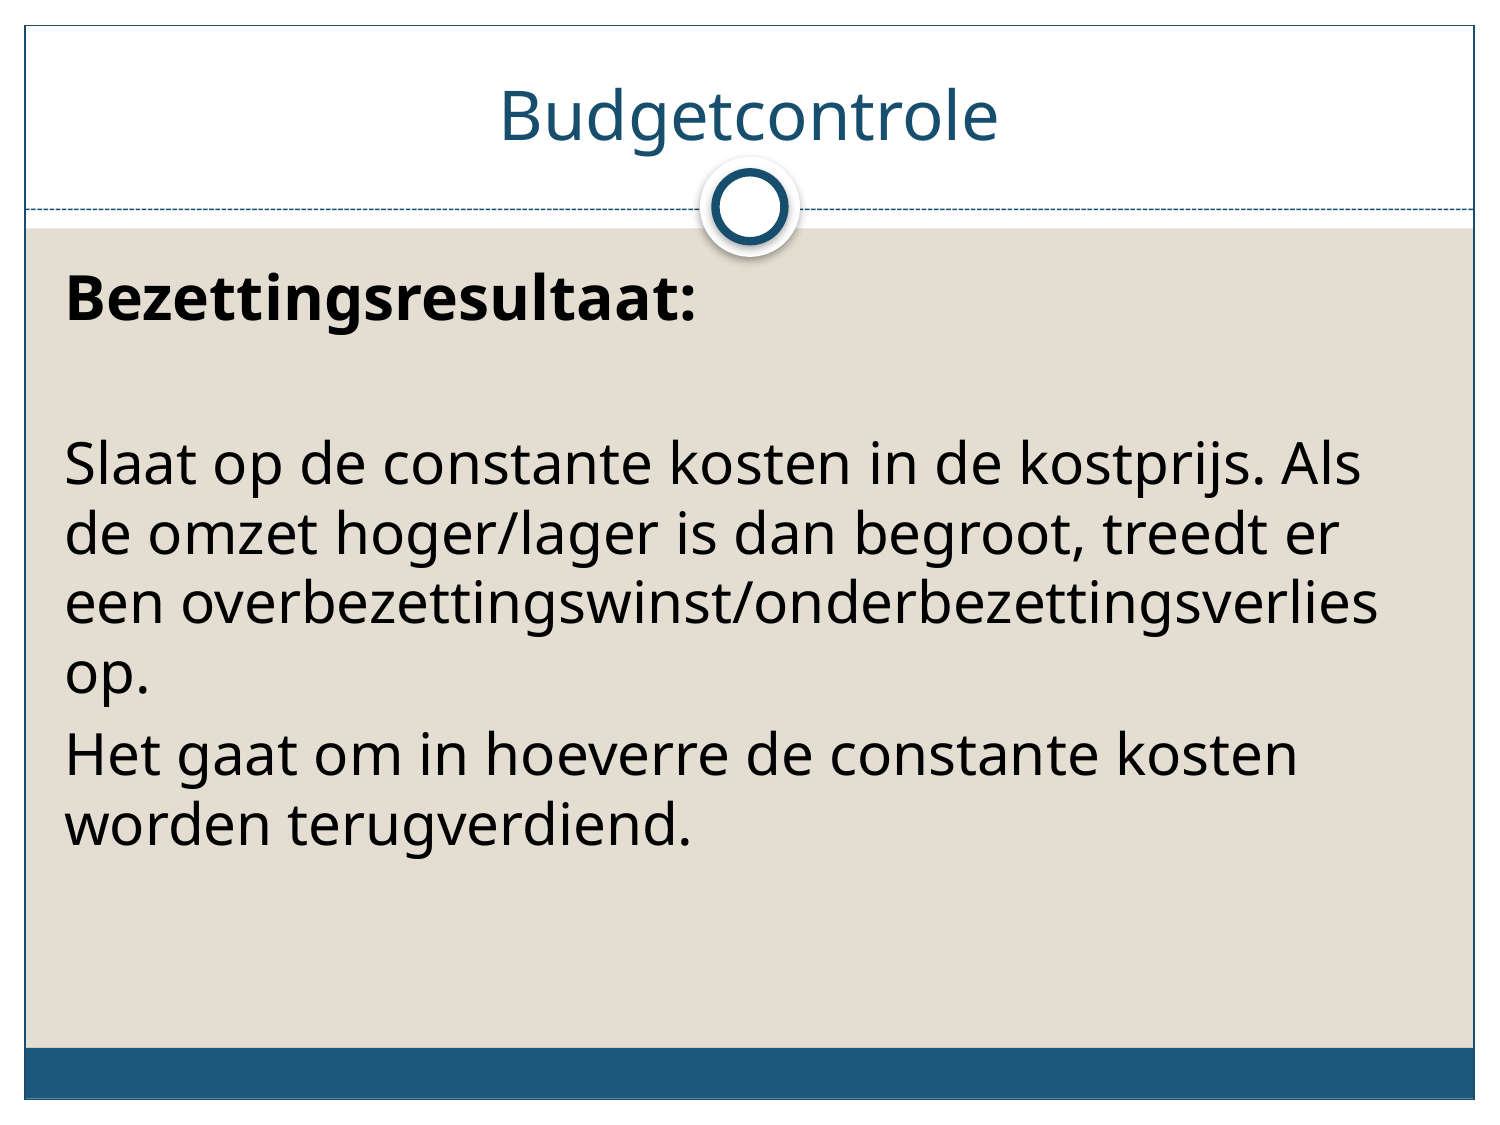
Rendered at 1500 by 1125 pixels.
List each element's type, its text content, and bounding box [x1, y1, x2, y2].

title Budgetcontrole [49, 37, 1450, 162]
list Bezettingsresultaat: Slaat op de constante kosten in de kostprijs. Als de omzet hoger/lager is dan begroot, treedt er een overbezettingswinst/onderbezettingsverlies op. Het gaat om in hoeverre de constante kosten worden terugverdiend. [49, 250, 1445, 1001]
